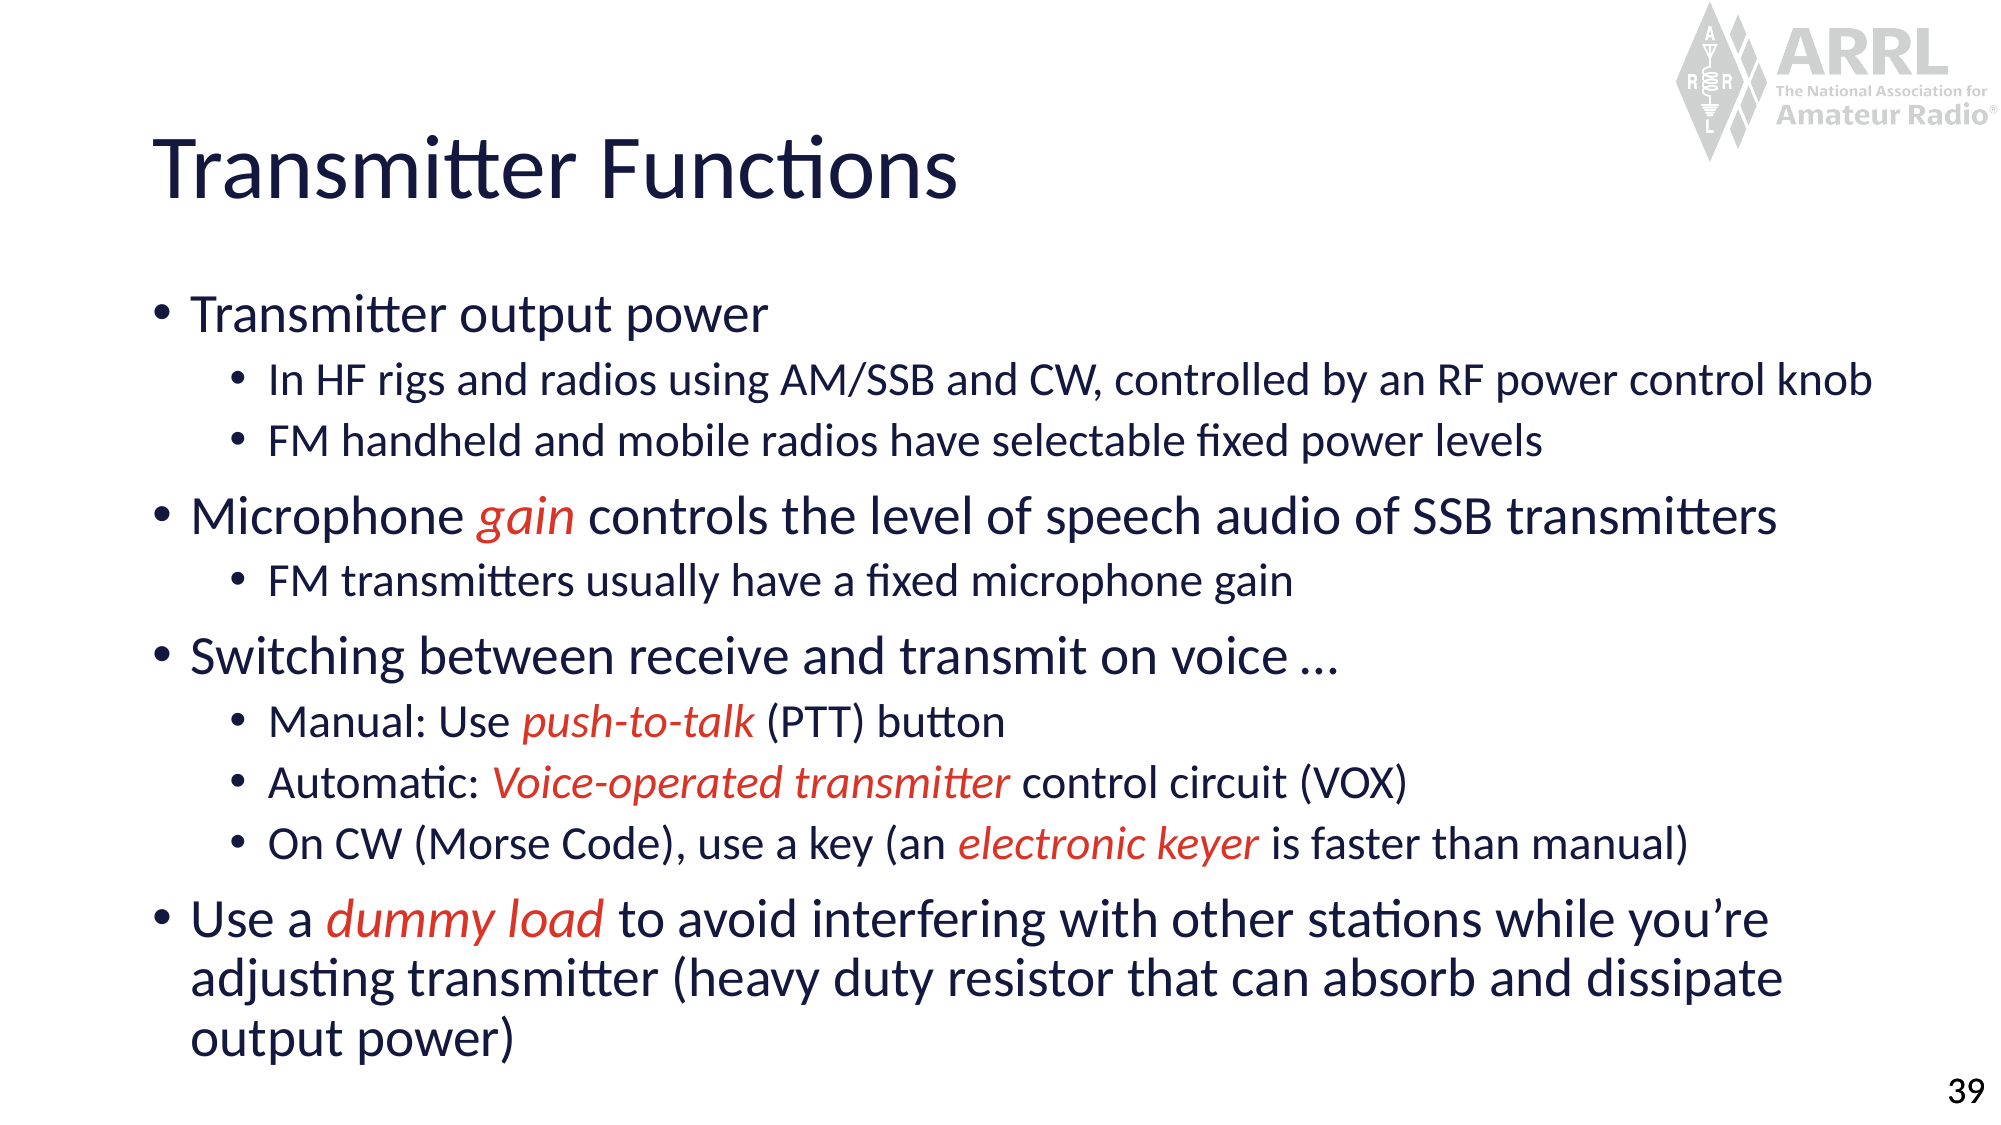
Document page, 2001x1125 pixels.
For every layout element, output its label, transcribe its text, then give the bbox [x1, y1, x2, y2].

picture [1674, 0, 2000, 164]
list Transmitter output power In HF rigs and radios using AM/SSB and CW, controlled by an RF power control knob FM handheld and mobile radios have selectable fixed power levels Microphone gain controls the level of speech audio of SSB transmitters FM transmitters usually have a fixed microphone gain Switching between receive and transmit on voice … Manual: Use push-to-talk (PTT) button Automatic: Voice-operated transmitter control circuit (VOX) On CW (Morse Code), use a key (an electronic keyer is faster than manual) Use a dummy load to avoid interfering with other stations while you’re adjusting transmitter (heavy duty resistor that can absorb and dissipate output power) [137, 277, 1925, 1088]
title Transmitter Functions [137, 59, 1863, 277]
